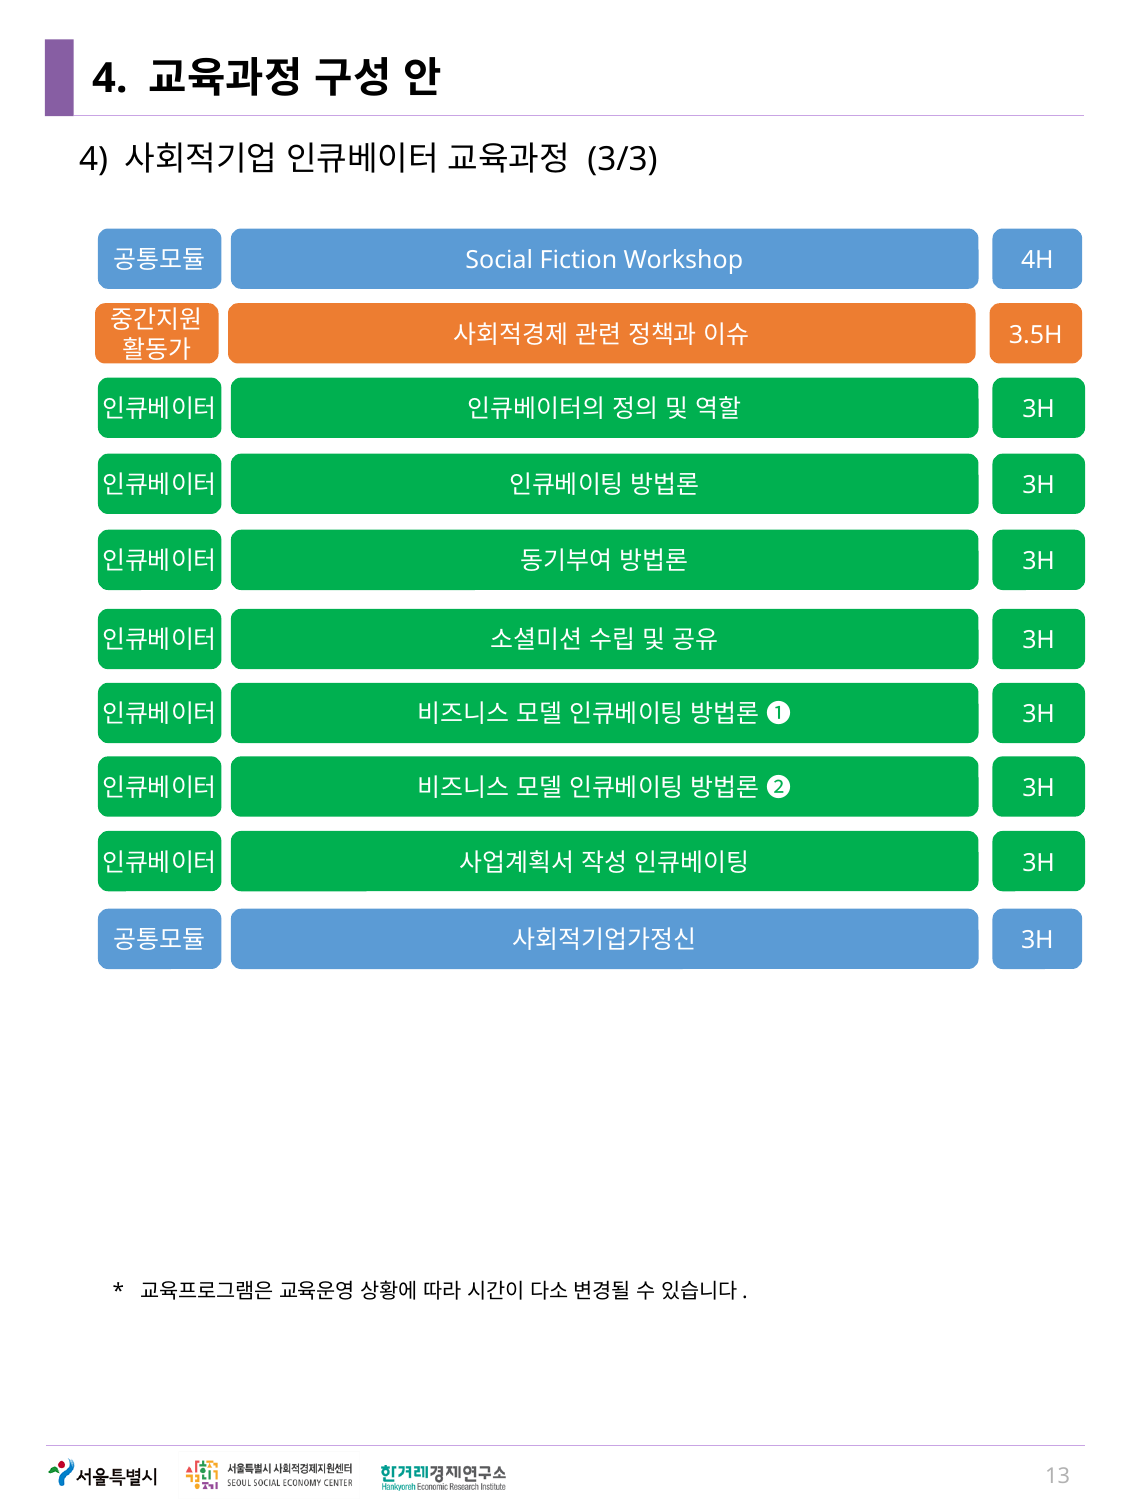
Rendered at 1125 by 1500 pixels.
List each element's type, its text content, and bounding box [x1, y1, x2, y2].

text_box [97, 830, 1086, 892]
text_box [97, 377, 1086, 438]
slide_number 13 [832, 1436, 1086, 1500]
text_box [97, 756, 1086, 817]
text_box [97, 682, 1086, 744]
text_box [97, 453, 1086, 514]
picture [48, 1457, 157, 1486]
text_box * 교육프로그램은 교육운영 상황에 따라 시간이 다소 변경될 수 있습니다. [97, 1273, 1055, 1311]
title 4. 교육과정 구성 안 [77, 49, 1034, 110]
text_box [97, 529, 1086, 590]
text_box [97, 608, 1086, 670]
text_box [94, 303, 1083, 364]
picture [381, 1465, 506, 1491]
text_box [97, 908, 1083, 970]
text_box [97, 228, 1083, 289]
picture [178, 1451, 360, 1499]
text_box 4) 사회적기업 인큐베이터 교육과정 (3/3) [64, 130, 673, 185]
